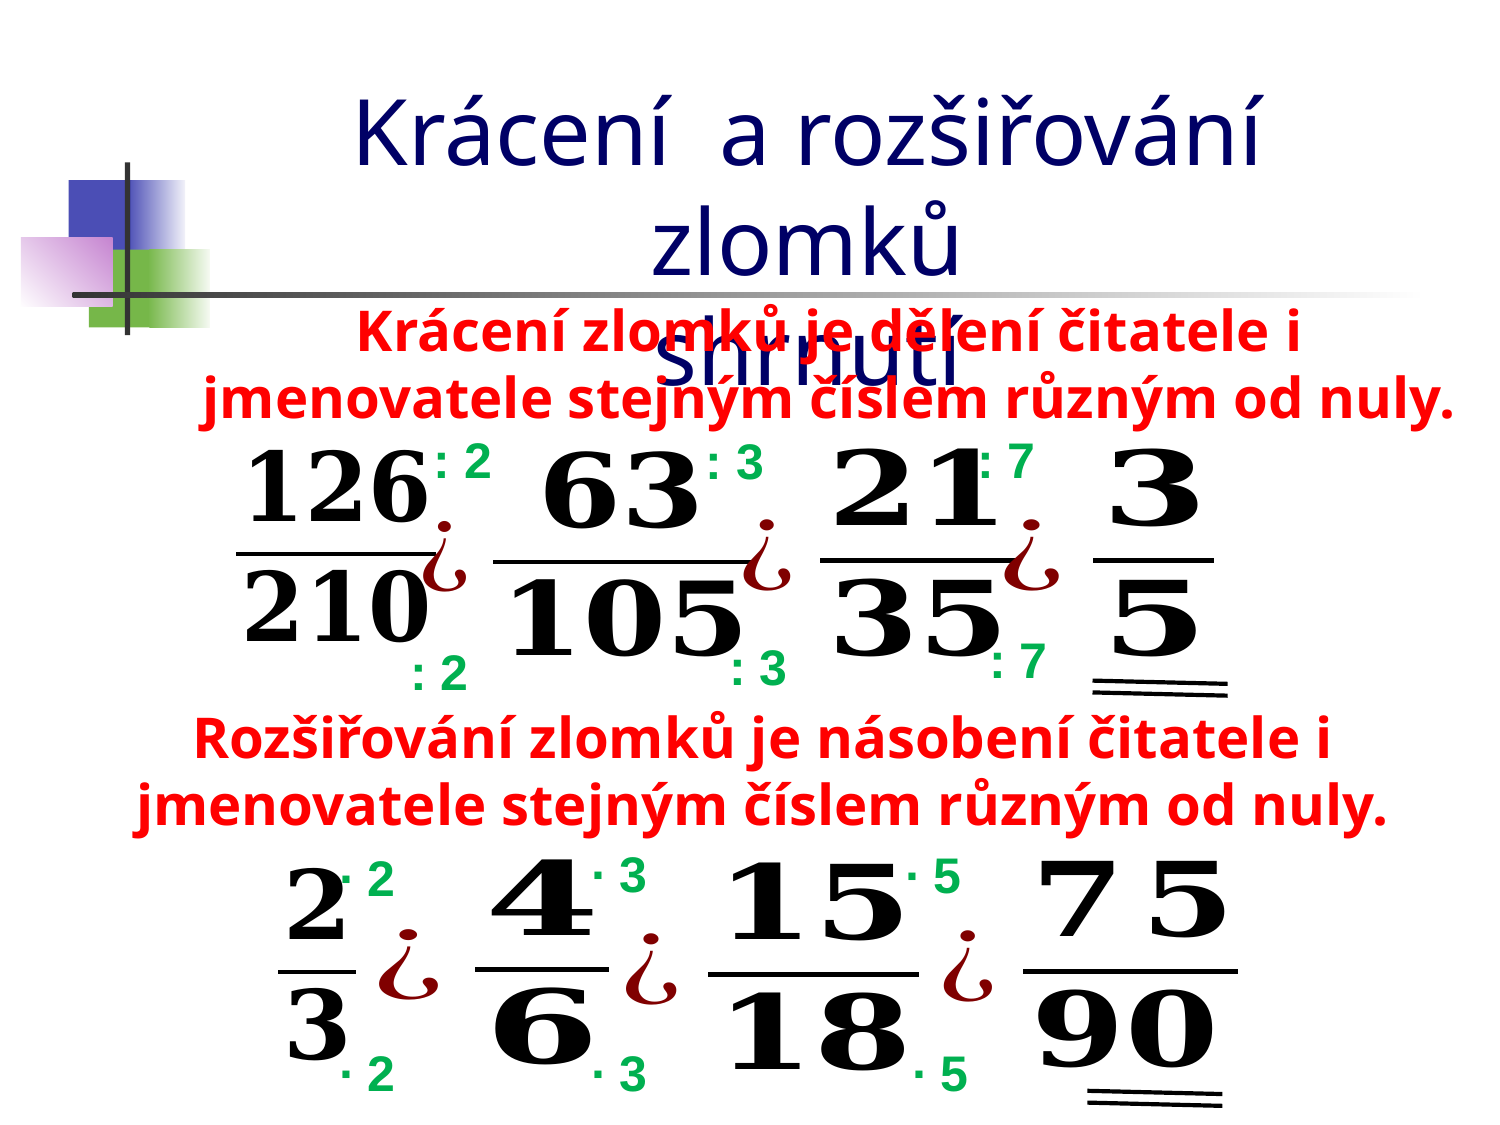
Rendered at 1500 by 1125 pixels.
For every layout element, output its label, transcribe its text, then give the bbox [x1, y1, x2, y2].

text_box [1087, 1090, 1223, 1095]
text_box ∙ 5 [897, 1034, 1004, 1110]
text_box Krácení zlomků je dělení čitatele i jmenovatele stejným číslem různým od nuly. [161, 273, 1497, 451]
text_box : 2 [419, 421, 526, 497]
text_box ∙ 3 [576, 1034, 683, 1110]
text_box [1092, 692, 1228, 696]
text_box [1092, 680, 1228, 685]
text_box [1087, 1102, 1223, 1107]
text_box ∙ 2 [324, 839, 431, 915]
text_box Rozšiřování zlomků je násobení čitatele i jmenovatele stejným číslem různým od nuly. [9, 680, 1500, 858]
text_box : 2 [395, 633, 502, 709]
text_box : 7 [974, 621, 1081, 697]
text_box Krácení a rozšiřování zlomků shrnutí [168, 66, 1447, 273]
text_box : 7 [962, 420, 1069, 496]
text_box ∙ 3 [576, 834, 683, 910]
text_box : 3 [690, 422, 798, 498]
text_box ∙ 5 [891, 835, 998, 911]
text_box : 3 [714, 628, 821, 704]
text_box ∙ 2 [324, 1034, 431, 1110]
